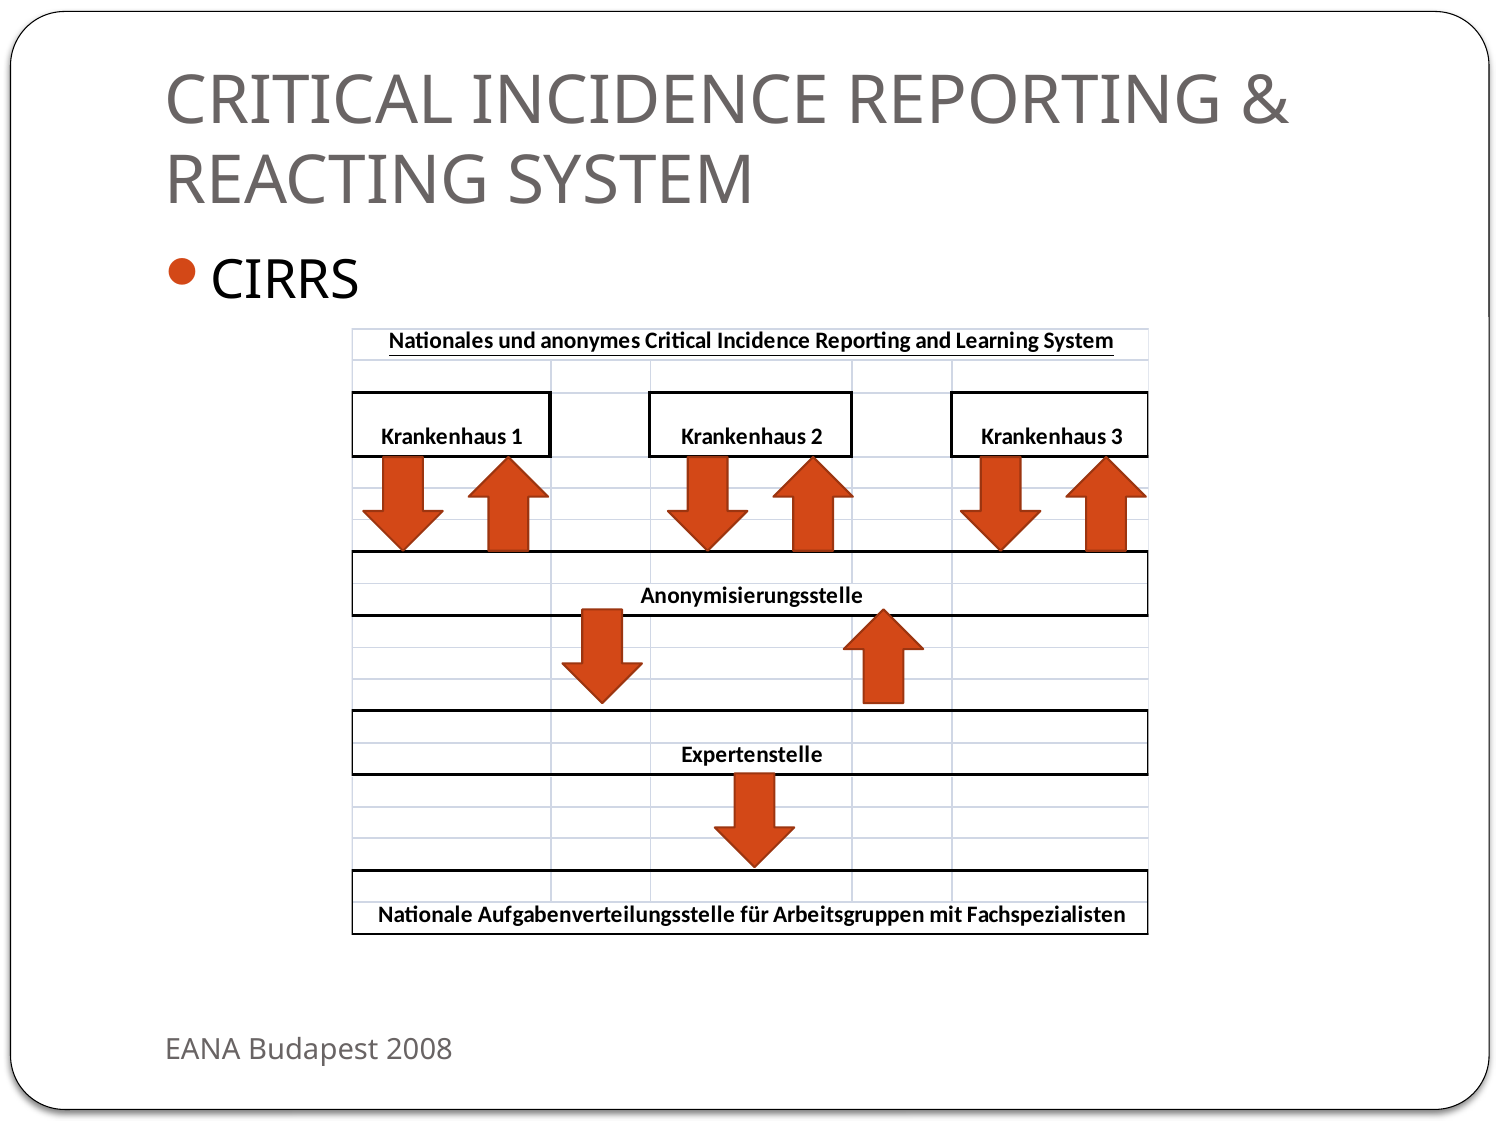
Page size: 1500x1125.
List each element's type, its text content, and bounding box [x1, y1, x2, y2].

footer EANA Budapest 2008 [150, 1012, 800, 1088]
list CIRRS [150, 237, 1425, 988]
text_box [351, 327, 1151, 937]
title CRITICAL INCIDENCE REPORTING & REACTING SYSTEM [150, 45, 1425, 233]
